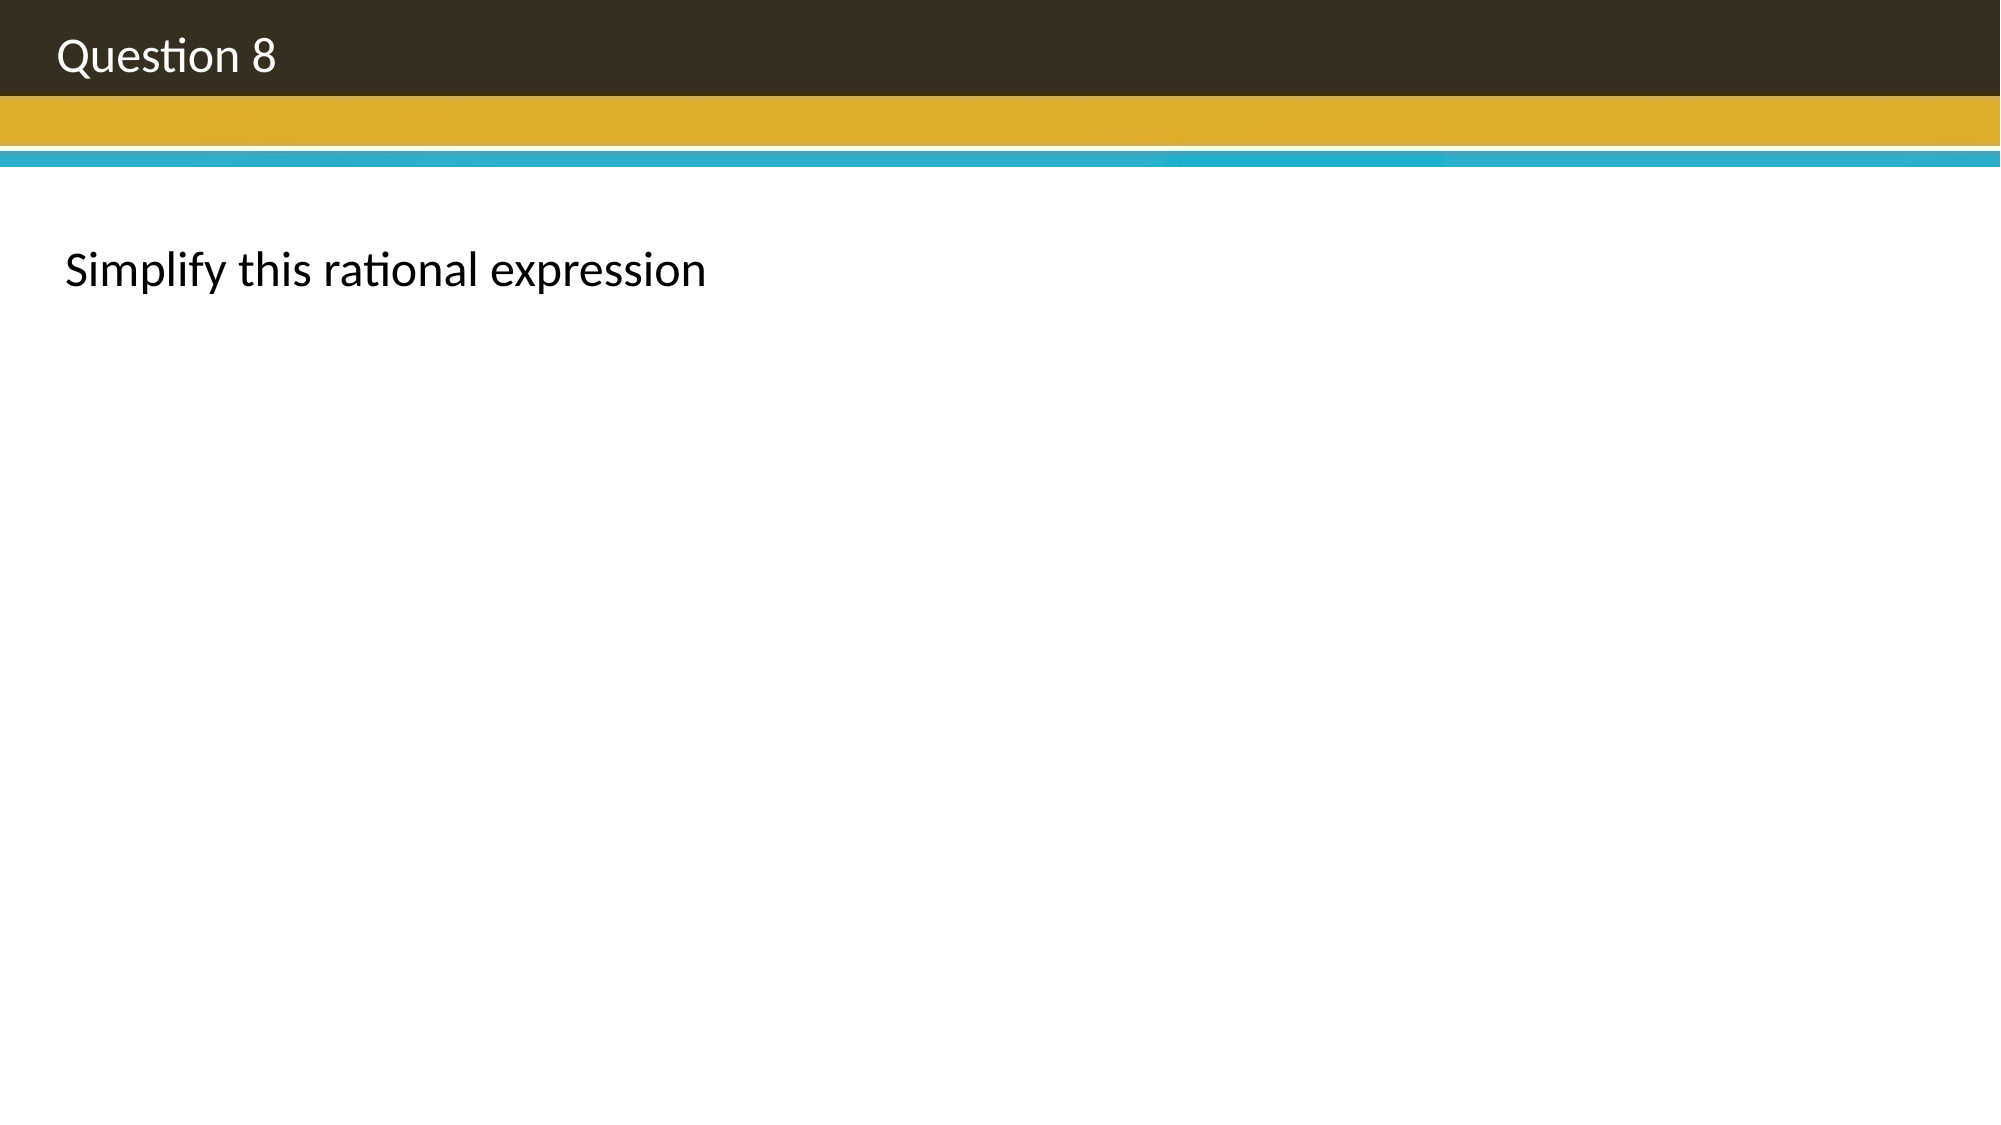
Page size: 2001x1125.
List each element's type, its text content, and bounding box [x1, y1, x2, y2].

text_box Question 8 [41, 14, 293, 90]
picture [0, 0, 2000, 167]
